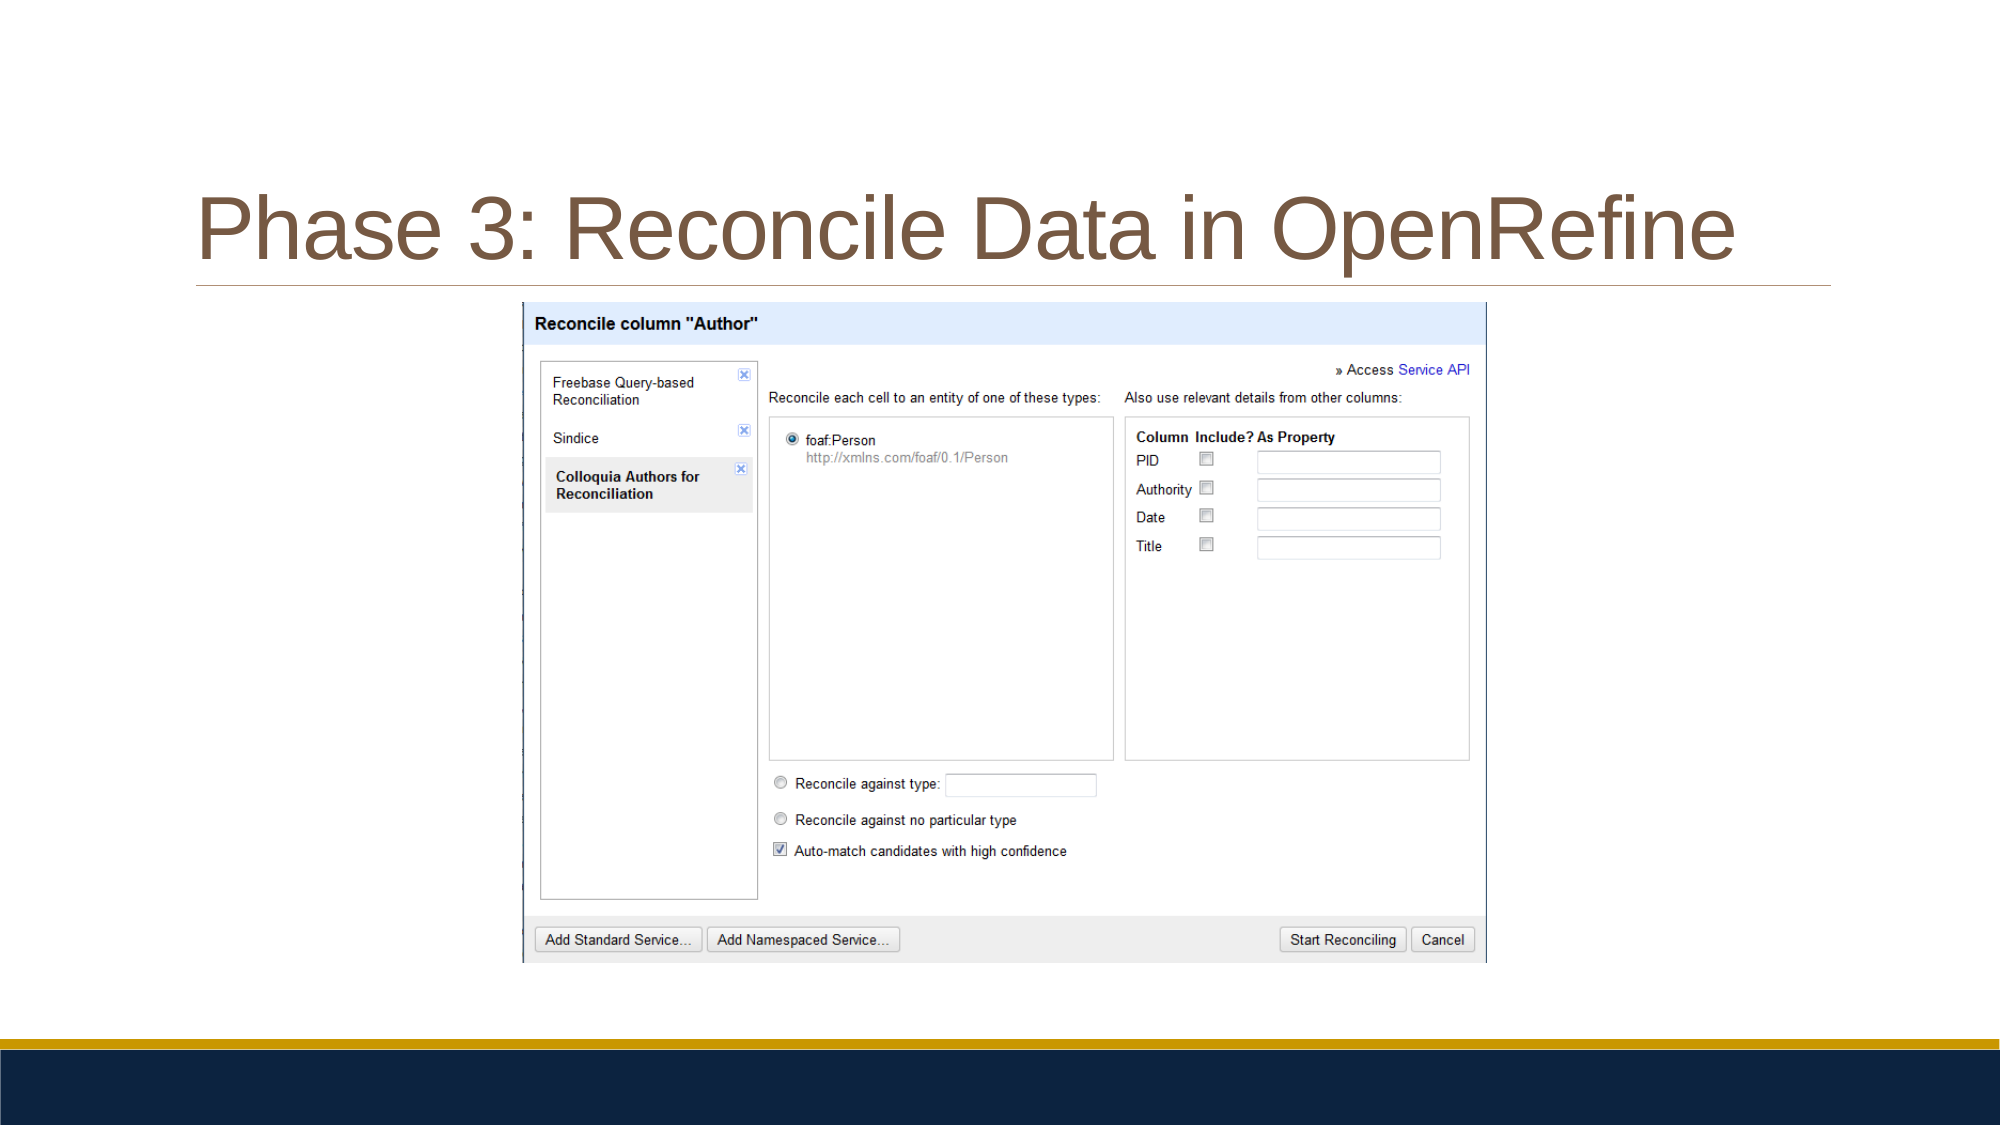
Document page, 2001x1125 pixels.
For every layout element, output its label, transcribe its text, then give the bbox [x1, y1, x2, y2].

title Phase 3: Reconcile Data in OpenRefine [180, 47, 1830, 285]
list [522, 302, 1488, 964]
